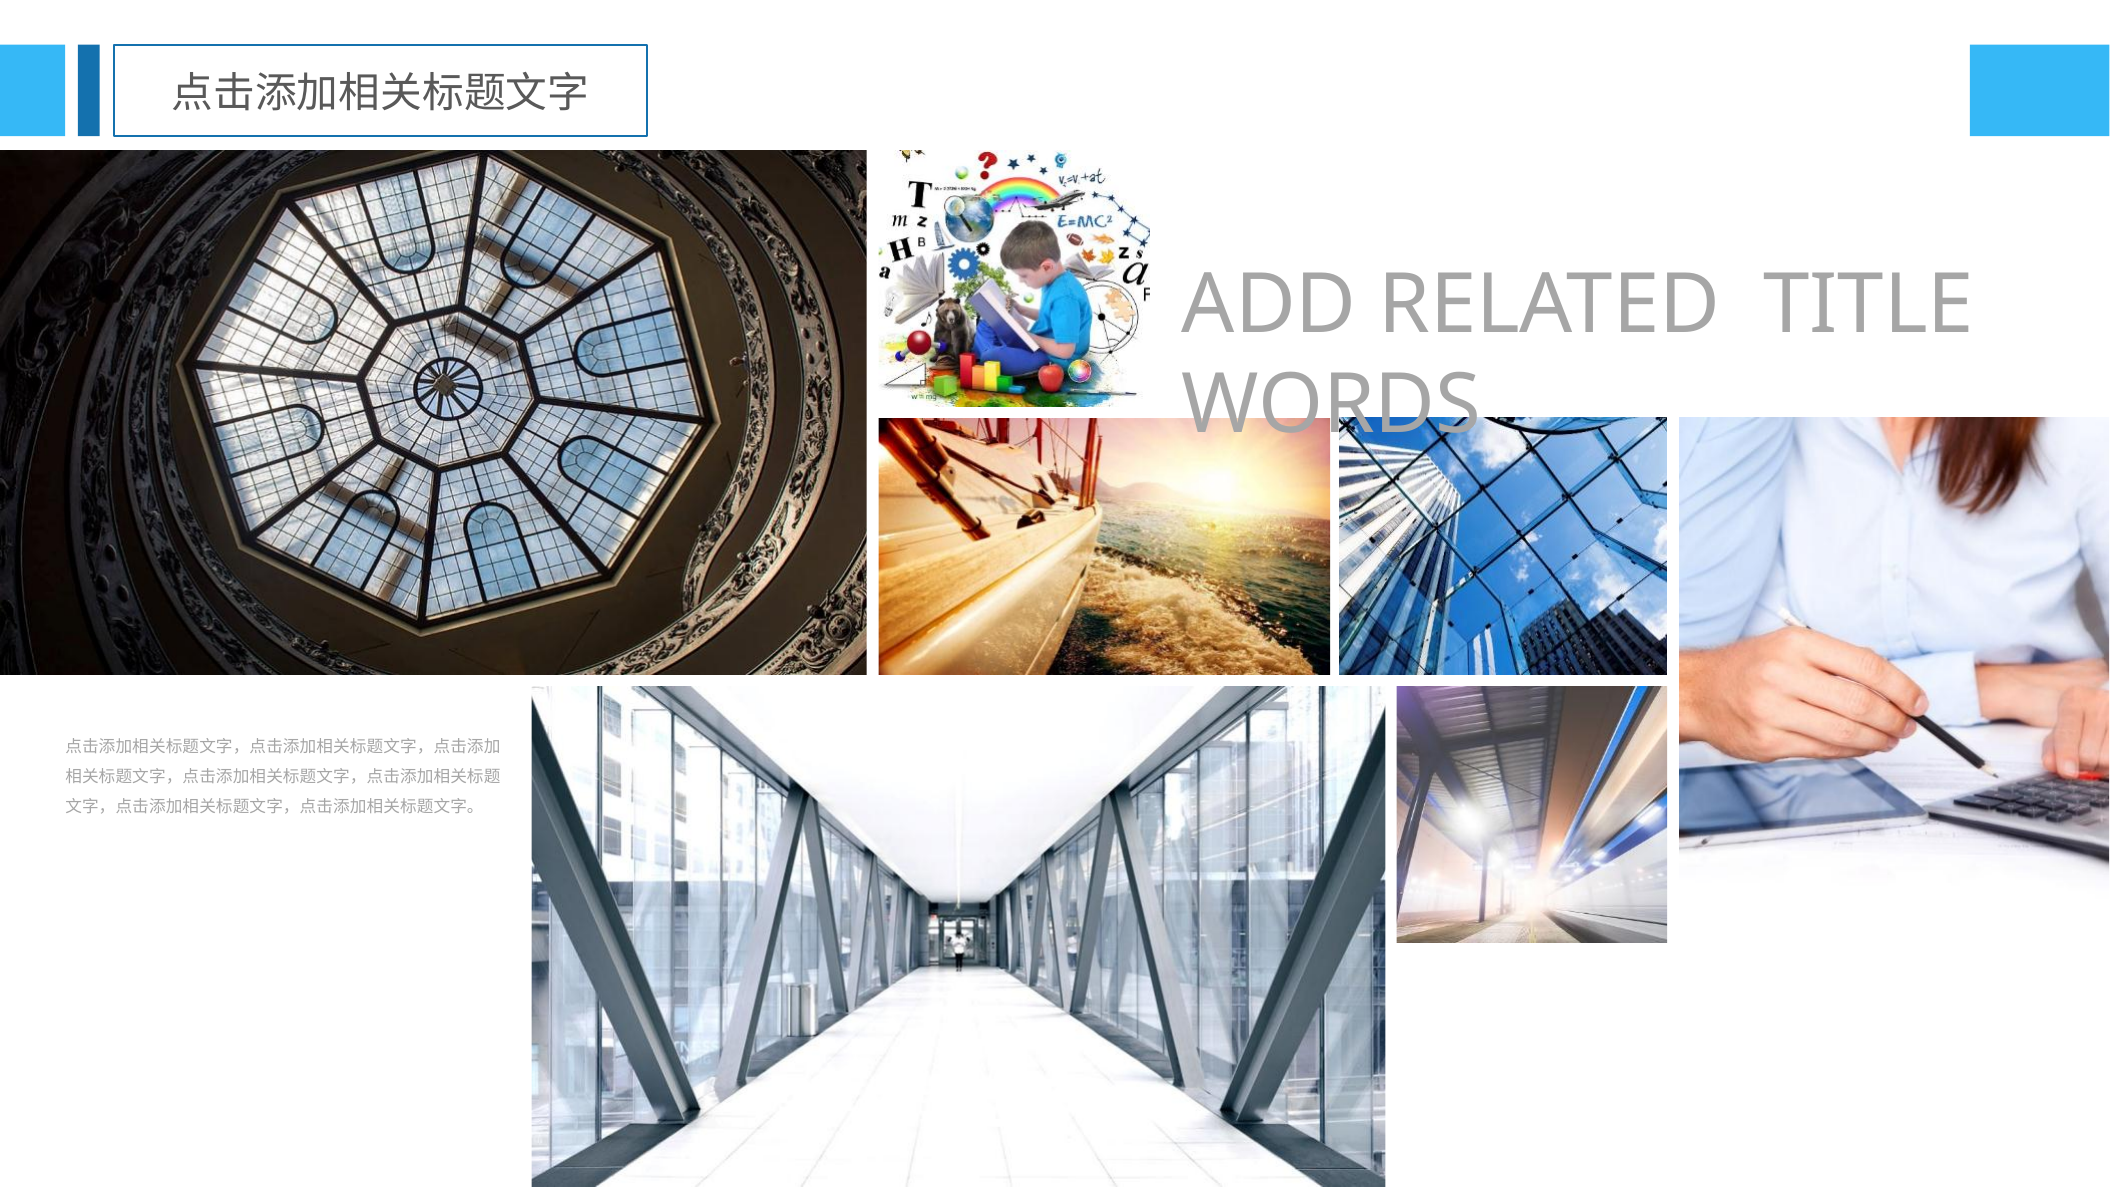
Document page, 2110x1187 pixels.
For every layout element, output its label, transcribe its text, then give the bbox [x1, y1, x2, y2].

text_box [1679, 457, 2110, 945]
text_box [0, 150, 867, 675]
text_box [1396, 686, 1668, 943]
text_box [1339, 457, 1667, 675]
text_box 点击添加相关标题文字 [135, 44, 625, 137]
text_box [878, 150, 1150, 407]
text_box [878, 418, 1331, 675]
text_box [531, 686, 1386, 1187]
text_box ADD RELATED TITLE WORDS [1167, 241, 2110, 457]
text_box 点击添加相关标题文字，点击添加相关标题文字，点击添加相关标题文字，点击添加相关标题文字，点击添加相关标题文字，点击添加相关标题文字，点击添加相关标题文字。 [50, 718, 517, 824]
